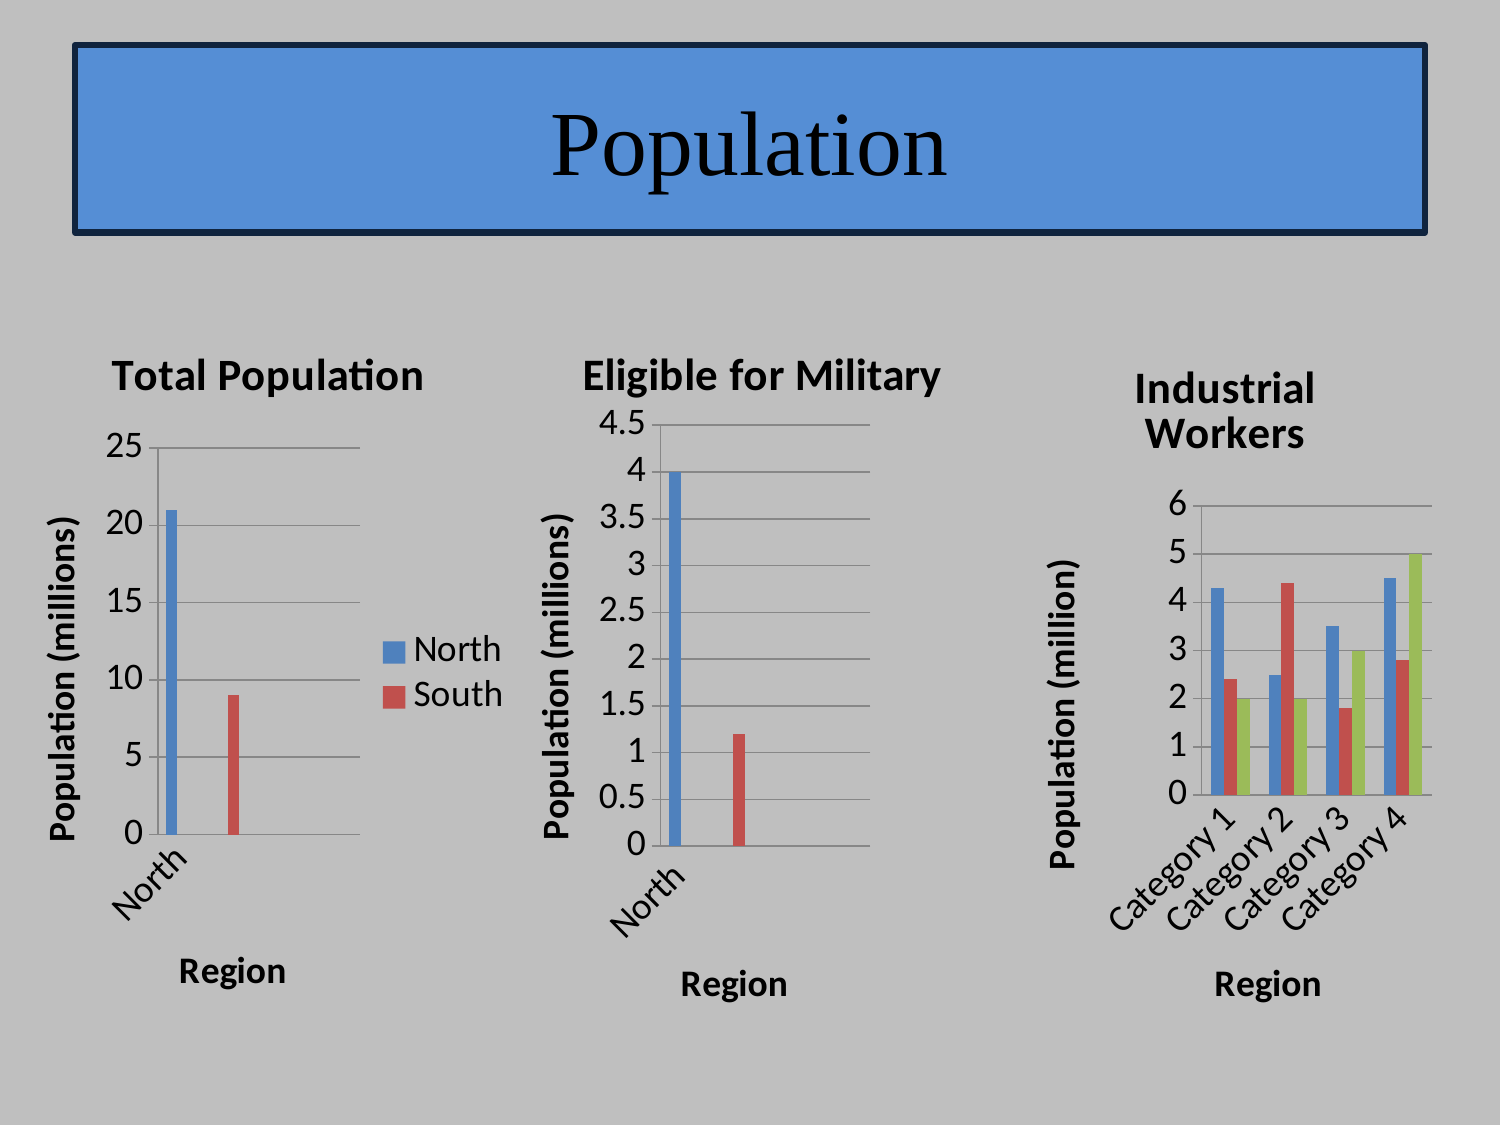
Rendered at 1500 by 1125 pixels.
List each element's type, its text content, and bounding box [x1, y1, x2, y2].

title Population [75, 45, 1425, 233]
chart [8, 320, 1005, 1030]
chart [1007, 332, 1442, 1042]
